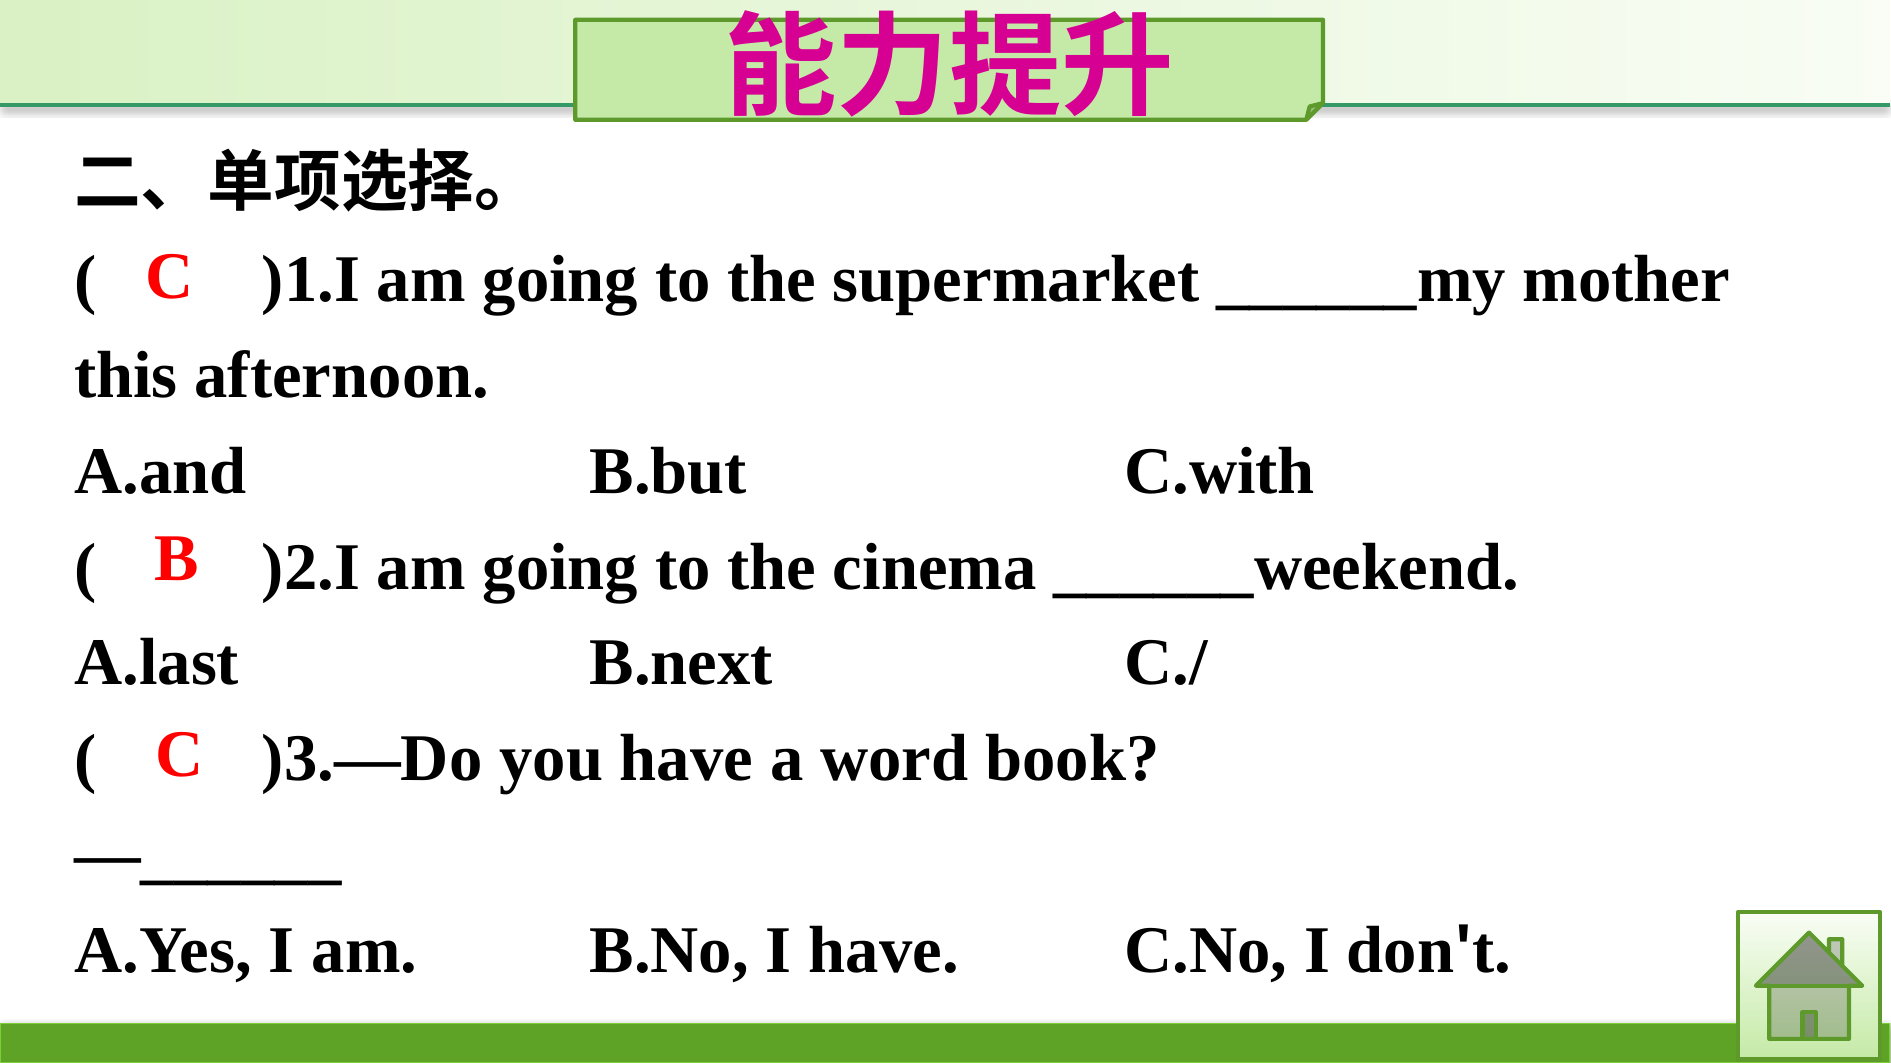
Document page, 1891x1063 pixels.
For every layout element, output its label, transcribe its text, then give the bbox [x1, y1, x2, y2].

text_box C [130, 224, 209, 320]
text_box B [139, 506, 215, 602]
text_box C [140, 702, 219, 798]
text_box 能力提升 [573, 17, 1326, 115]
text_box 二、单项选择。 ( )1.I am going to the supermarket ______my mother this afternoon. A.and B.but C.with ( )2.I am going to the cinema ______weekend. A.last B.next C./ ( )3.—Do you have a word book? —______ A.Yes, I am. B.No, I have. C.No, I don't. [59, 115, 1833, 994]
